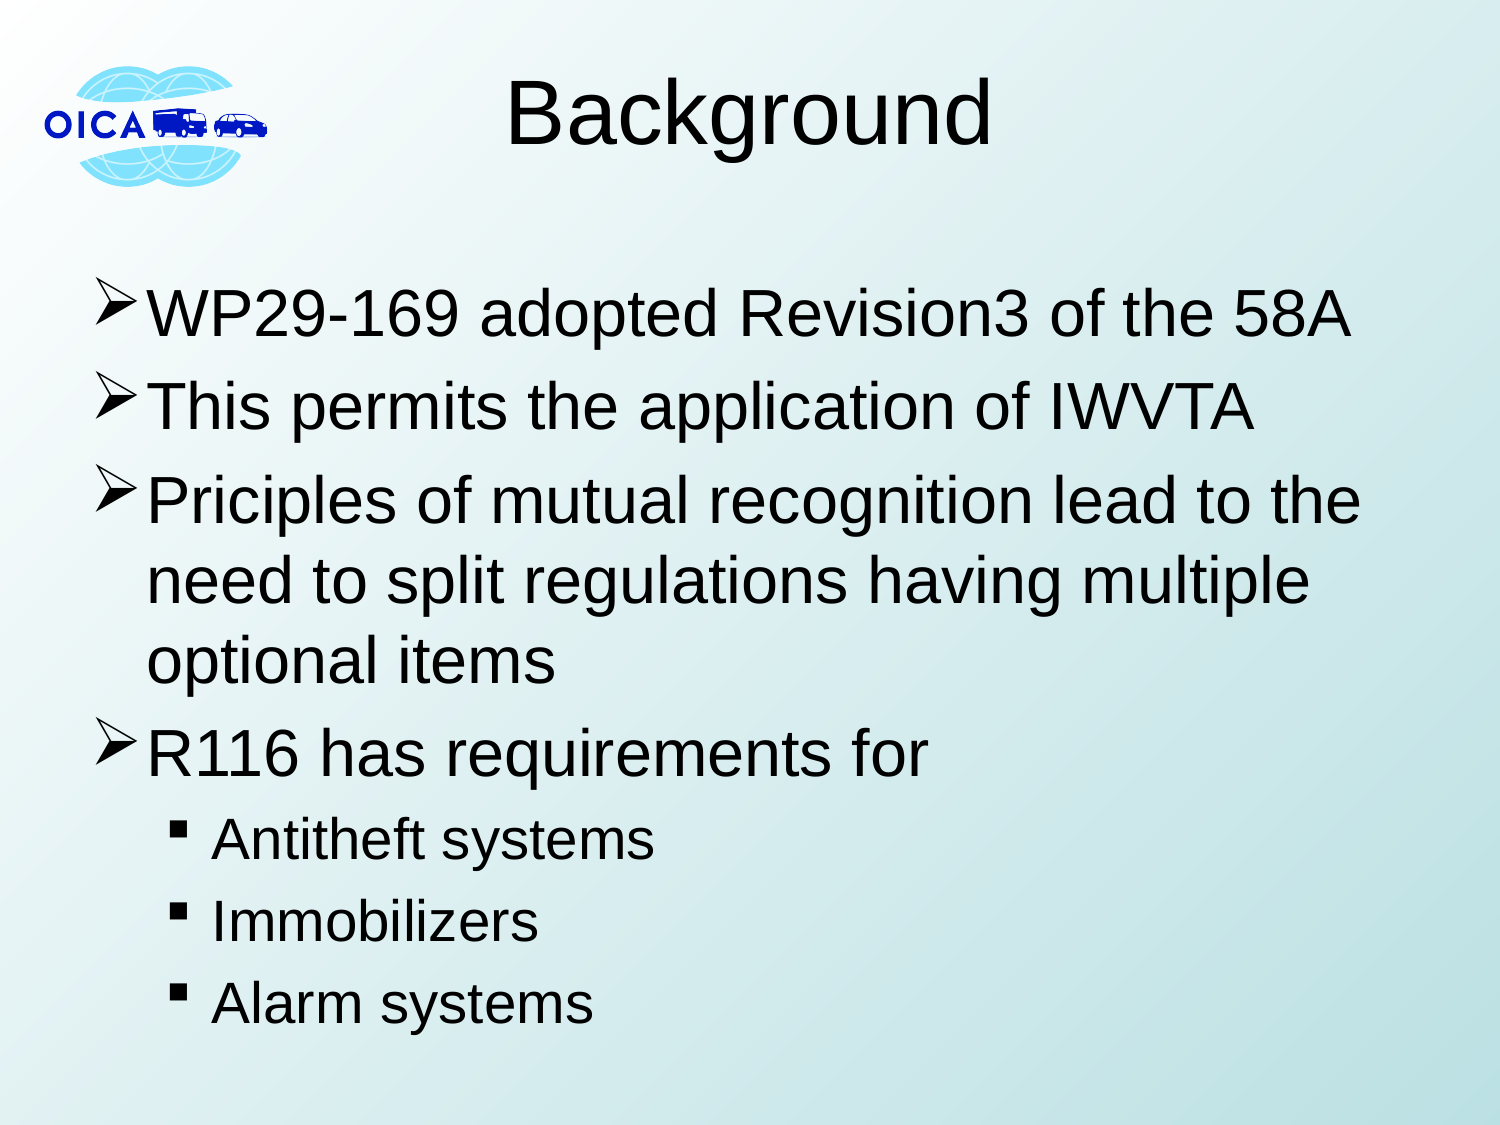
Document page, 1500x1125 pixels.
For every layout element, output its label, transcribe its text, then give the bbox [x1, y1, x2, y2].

picture [37, 62, 75, 191]
list WP29-169 adopted Revision3 of the 58A This permits the application of IWVTA Priciples of mutual recognition lead to the need to split regulations having multiple optional items R116 has requirements for Antitheft systems Immobilizers Alarm systems [74, 262, 1426, 1006]
title Background [75, 45, 1425, 233]
